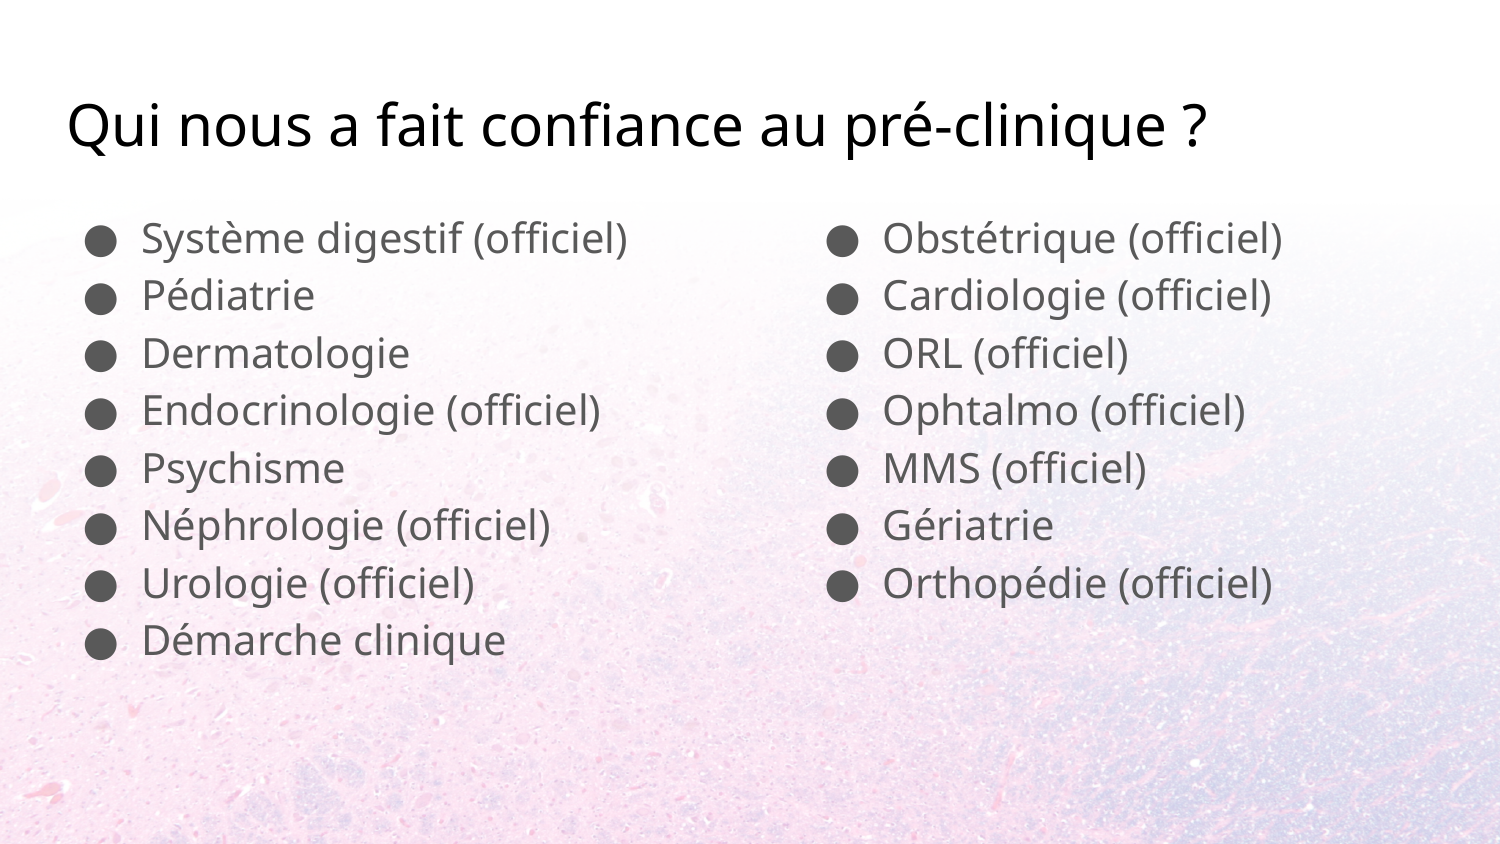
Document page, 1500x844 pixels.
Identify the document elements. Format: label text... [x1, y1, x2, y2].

picture [0, 0, 1500, 844]
title Qui nous a fait confiance au pré-clinique ? [51, 72, 1449, 167]
list Obstétrique (officiel) Cardiologie (officiel) ORL (officiel) Ophtalmo (officiel) MMS (officiel) Gériatrie Orthopédie (officiel) [792, 189, 1449, 750]
list Système digestif (officiel) Pédiatrie Dermatologie Endocrinologie (officiel) Psychisme Néphrologie (officiel) Urologie (officiel) Démarche clinique [51, 189, 708, 750]
